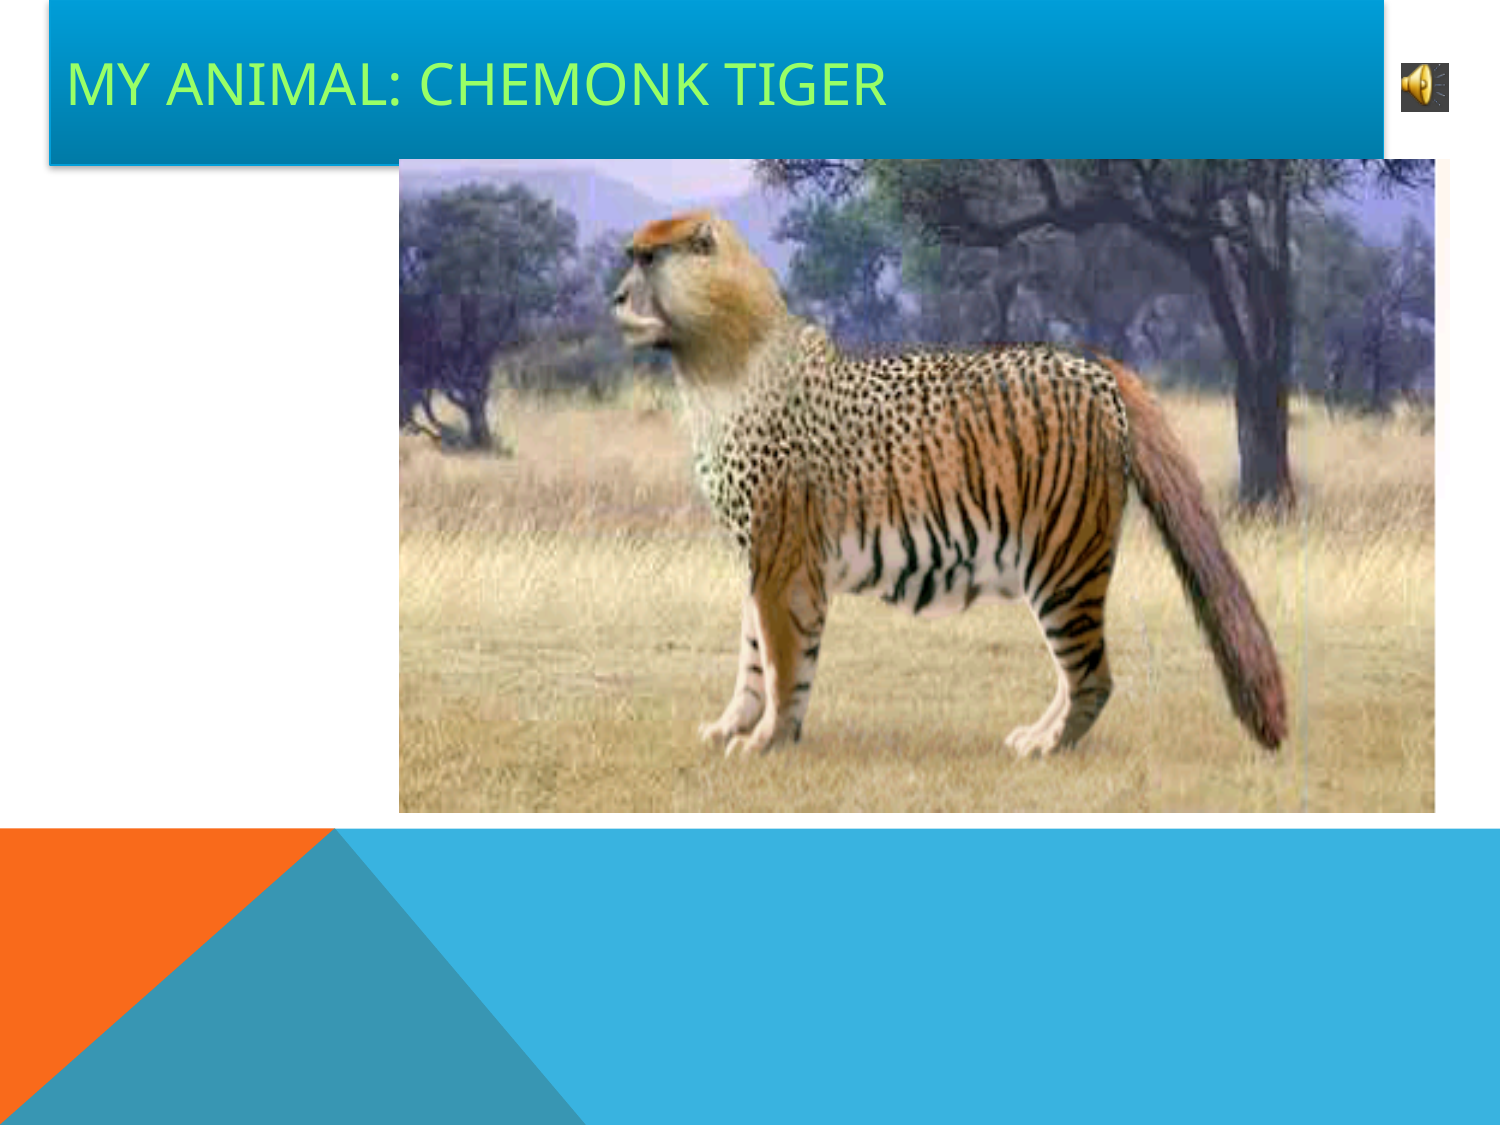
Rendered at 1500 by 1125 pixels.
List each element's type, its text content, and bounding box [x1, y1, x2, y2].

picture [1399, 62, 1451, 113]
title My Animal: chemonk tiger [49, 0, 1384, 166]
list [399, 159, 1451, 813]
